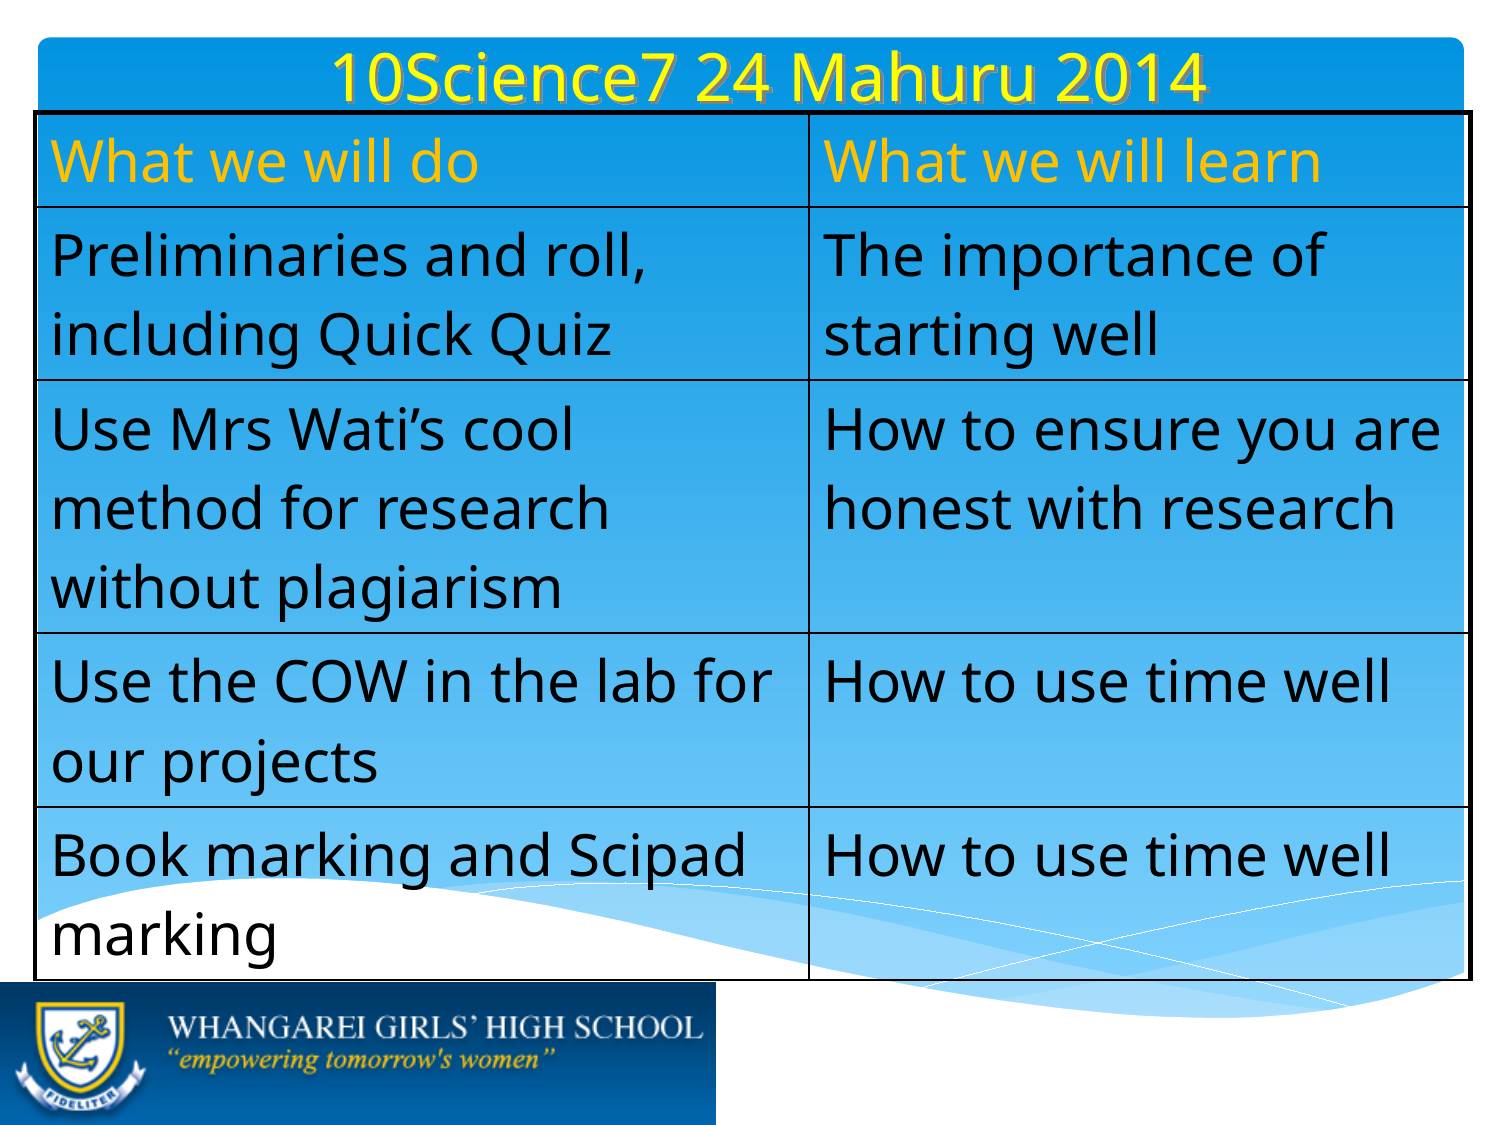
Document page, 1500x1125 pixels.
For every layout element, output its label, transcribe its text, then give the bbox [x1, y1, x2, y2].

table_cell How to use time well [810, 808, 1468, 979]
table_cell The importance of starting well [810, 208, 1468, 379]
table_cell How to use time well [810, 634, 1468, 806]
text_box 10Science7 24 Mahuru 2014 [162, 24, 1375, 110]
table_header What we will learn [810, 115, 1468, 206]
table_cell Book marking and Scipad marking [37, 808, 808, 979]
table_cell Use the COW in the lab for our projects [37, 634, 808, 806]
table_cell Preliminaries and roll, including Quick Quiz [37, 208, 808, 379]
table_cell How to ensure you are honest with research [810, 381, 1468, 632]
table_header What we will do [37, 115, 808, 206]
picture [0, 982, 716, 1125]
table_cell Use Mrs Wati’s cool method for research without plagiarism [37, 381, 808, 632]
